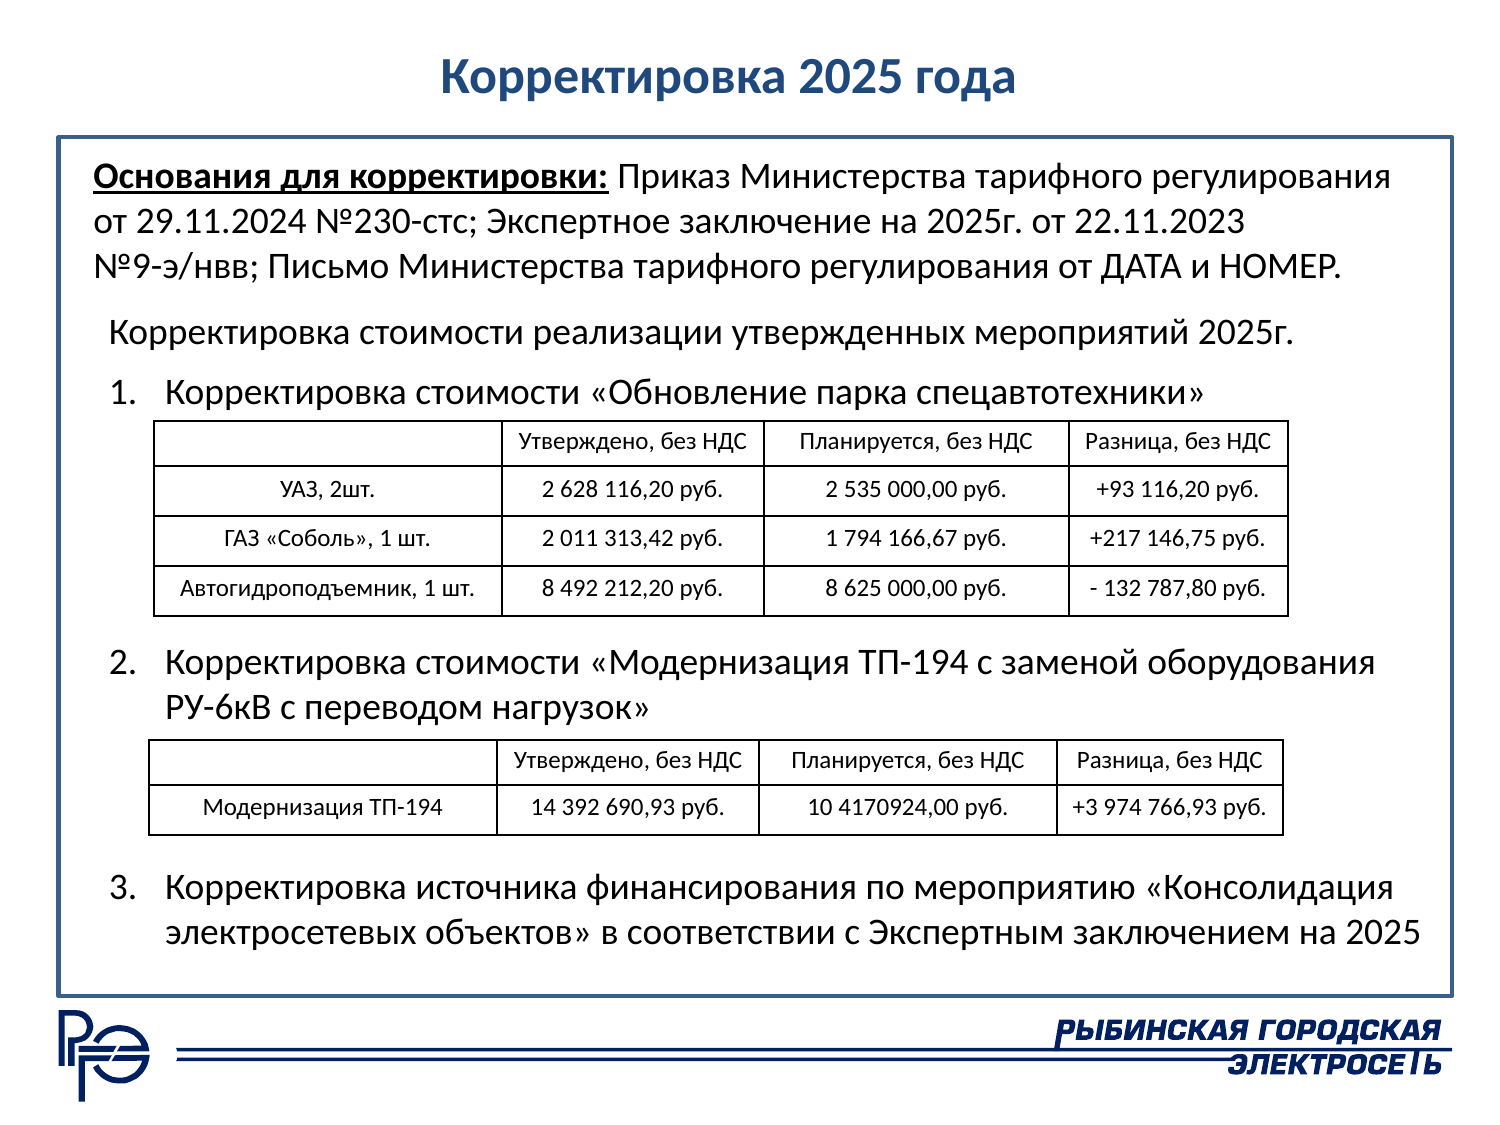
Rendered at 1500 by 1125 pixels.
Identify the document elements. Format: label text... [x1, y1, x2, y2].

table_header Планируется, без НДС [760, 741, 1056, 784]
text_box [58, 1009, 1453, 1102]
text_box Корректировка 2025 года [54, 19, 1405, 126]
table_cell 10 4170924,00 руб. [760, 786, 1056, 834]
table_cell 14 392 690,93 руб. [498, 786, 758, 834]
table_cell Автогидроподъемник, 1 шт. [155, 567, 501, 615]
table_header Планируется, без НДС [765, 422, 1068, 465]
table_header [155, 422, 501, 465]
table_cell 2 011 313,42 руб. [503, 517, 763, 565]
table_cell 8 492 212,20 руб. [503, 567, 763, 615]
table_cell ГАЗ «Соболь», 1 шт. [155, 517, 501, 565]
table_cell +93 116,20 руб. [1070, 467, 1287, 515]
table_cell - 132 787,80 руб. [1070, 567, 1287, 615]
text_box [56, 135, 1454, 998]
table_header Утверждено, без НДС [498, 741, 758, 784]
table_cell +217 146,75 руб. [1070, 517, 1287, 565]
table_cell 8 625 000,00 руб. [765, 567, 1068, 615]
text_box Основания для корректировки: Приказ Министерства тарифного регулирования от 29.11.2024 №230-стс; Экспертное заключение на 2025г. от 22.11.2023 №9-э/нвв; Письмо Министерства тарифного регулирования от ДАТА и НОМЕР. [78, 143, 1426, 294]
table_cell 2 535 000,00 руб. [765, 467, 1068, 515]
table_cell 2 628 116,20 руб. [503, 467, 763, 515]
table_header [150, 741, 496, 784]
table_cell 1 794 166,67 руб. [765, 517, 1068, 565]
table_cell Модернизация ТП-194 [150, 786, 496, 834]
text_box Корректировка стоимости реализации утвержденных мероприятий 2025г. Корректировка стоимости «Обновление парка спецавтотехники» Корректировка стоимости «Модернизация ТП-194 с заменой оборудования РУ-6кВ с переводом нагрузок» Корректировка источника финансирования по мероприятию «Консолидация электросетевых объектов» в соответствии с Экспертным заключением на 2025 [93, 299, 1442, 960]
table_cell УАЗ, 2шт. [155, 467, 501, 515]
table_header Разница, без НДС [1070, 422, 1287, 465]
table_header Утверждено, без НДС [503, 422, 763, 465]
table_header Разница, без НДС [1058, 741, 1282, 784]
table_cell +3 974 766,93 руб. [1058, 786, 1282, 834]
